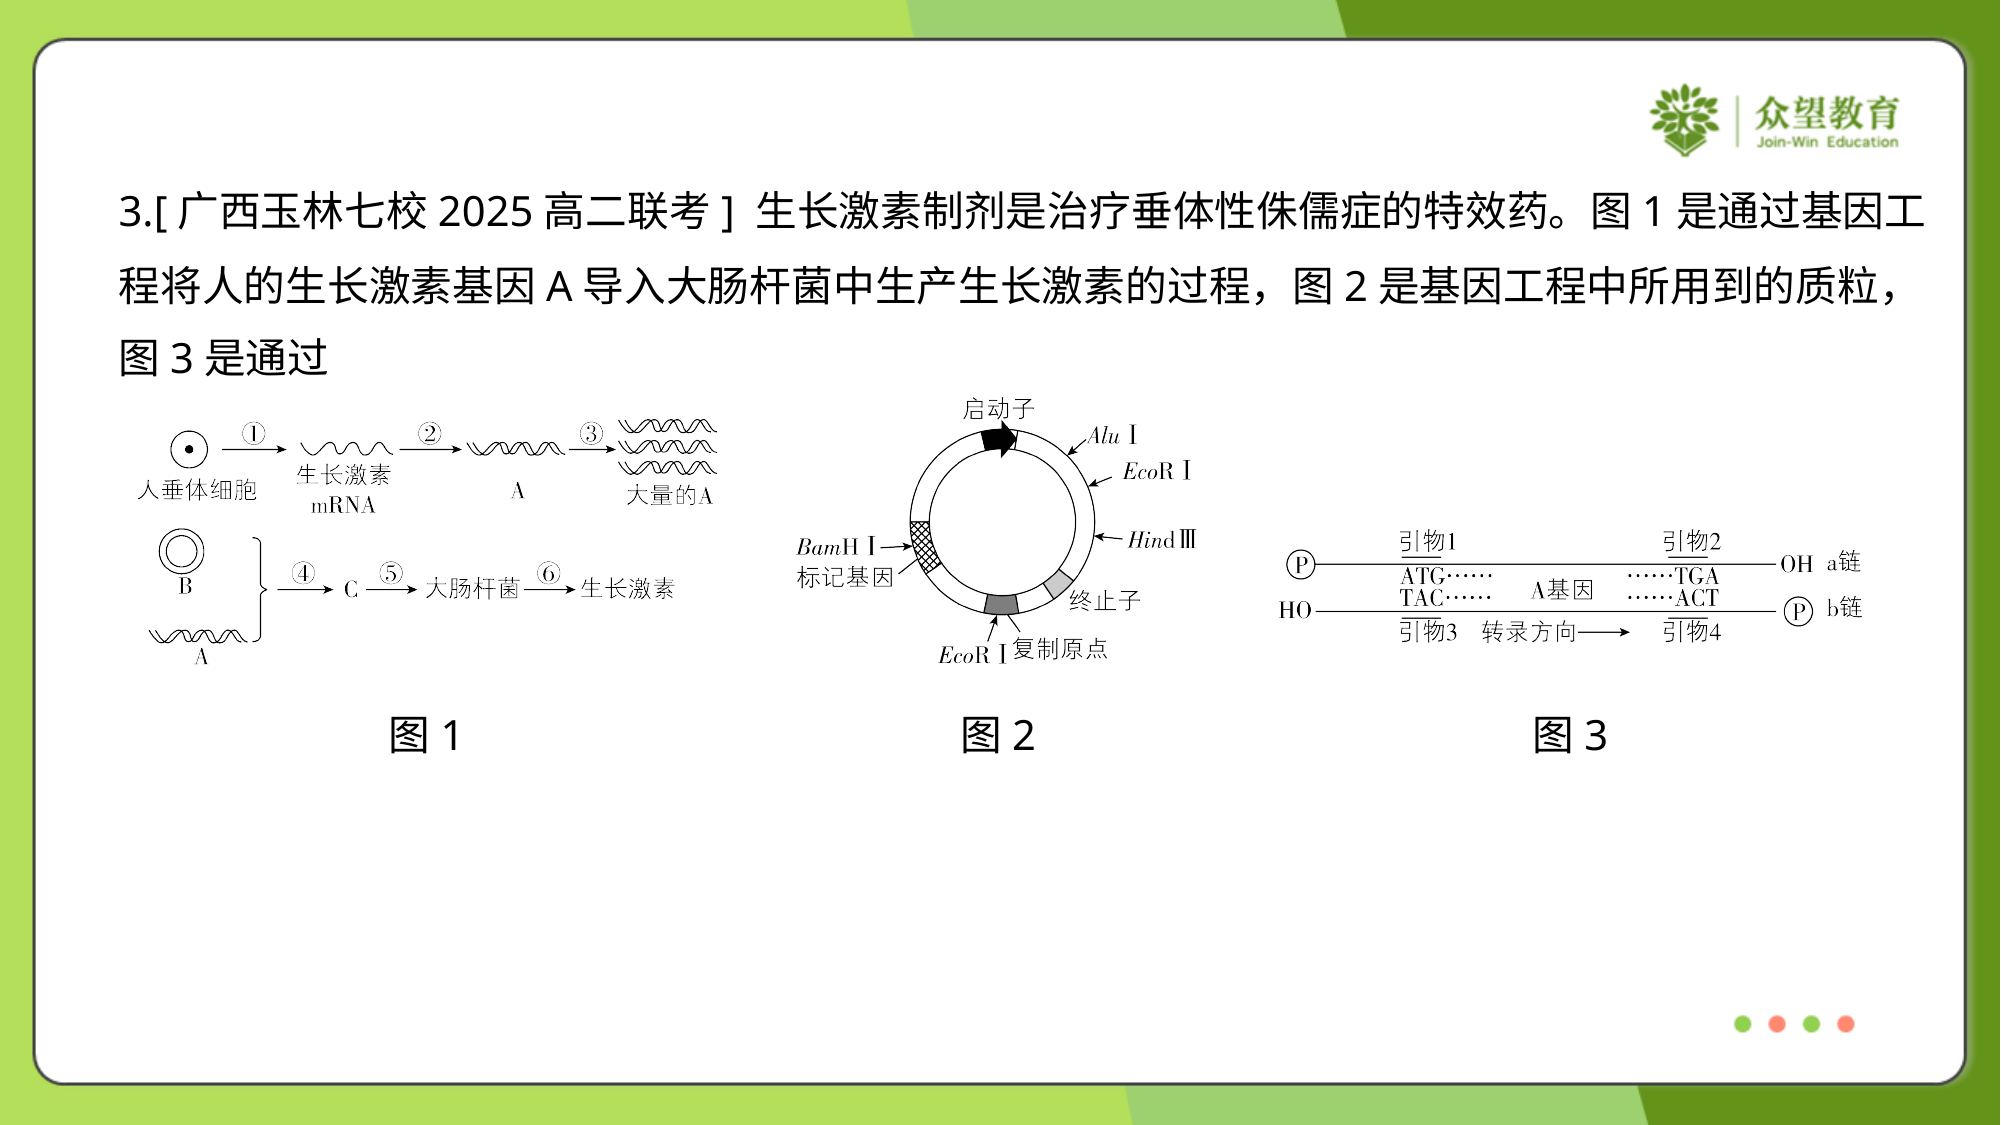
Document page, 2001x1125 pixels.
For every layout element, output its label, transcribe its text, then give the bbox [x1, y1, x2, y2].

text_box 图2 [960, 685, 1036, 820]
text_box 图3 [1532, 685, 1609, 820]
picture [0, 0, 2000, 1125]
text_box 图1 [388, 685, 465, 820]
